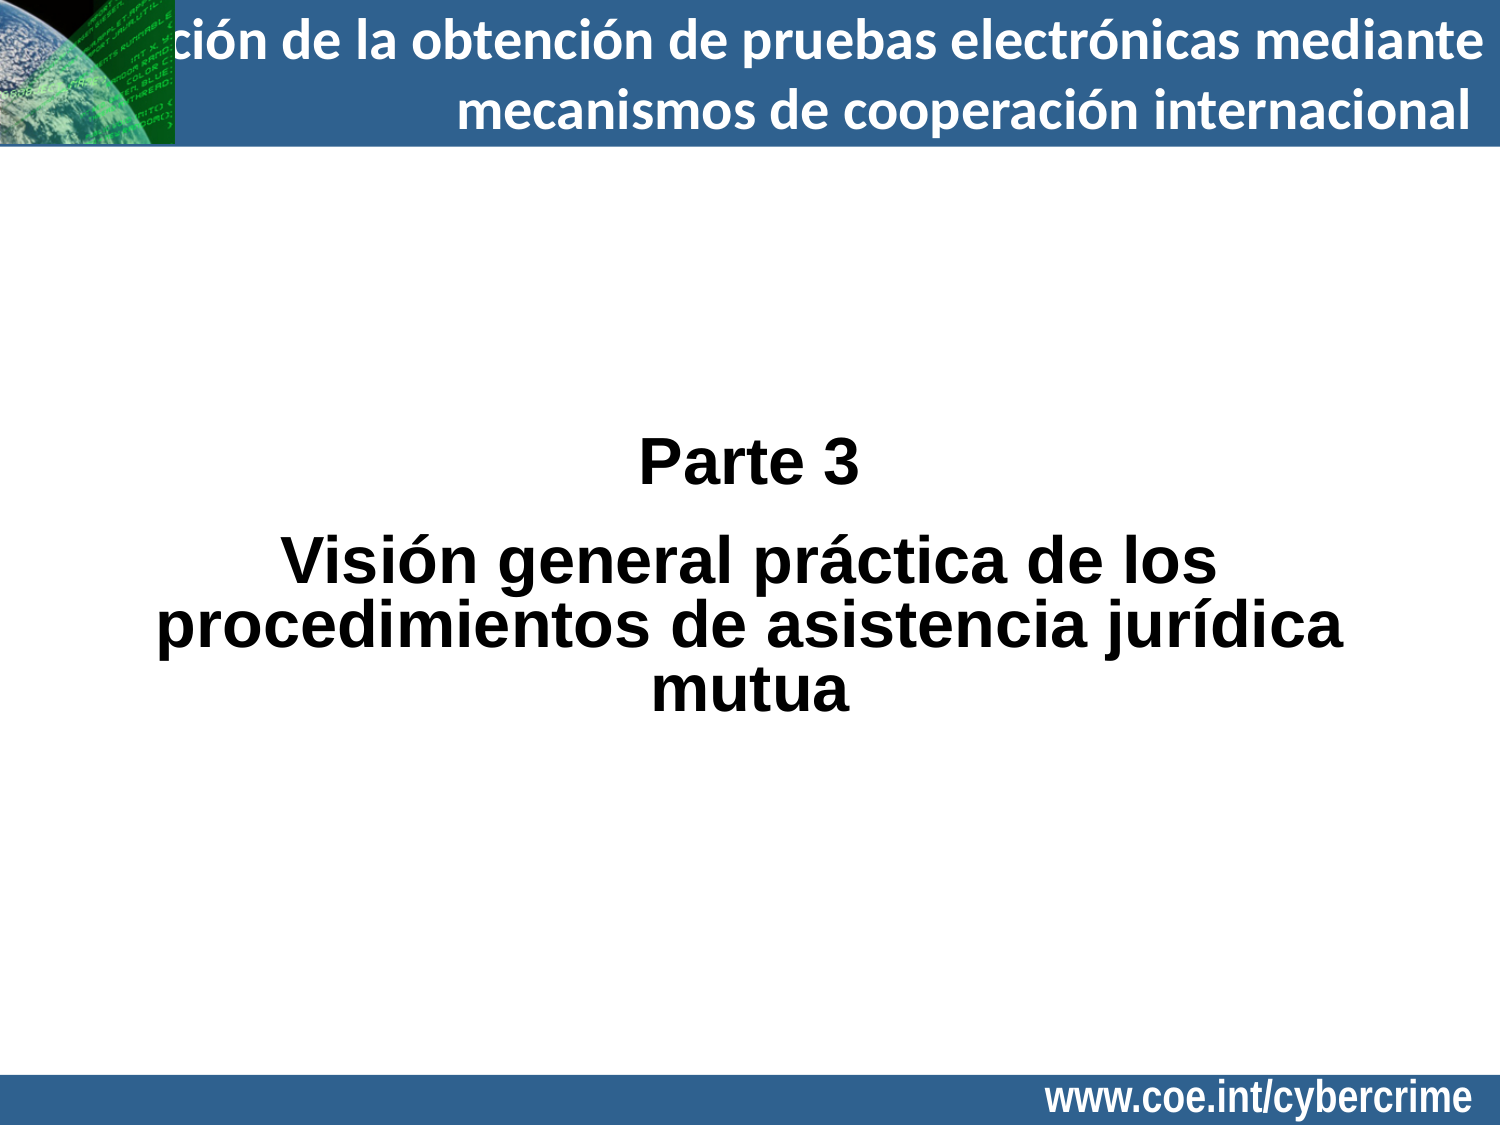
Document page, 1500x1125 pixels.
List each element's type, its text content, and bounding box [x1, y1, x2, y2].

text_box Parte 3 Visión general práctica de los procedimientos de asistencia jurídica mutua [50, 425, 1450, 797]
text_box Utilización de la obtención de pruebas electrónicas mediante mecanismos de cooperación internacional [177, 0, 1500, 149]
text_box www.coe.int/cybercrime [1030, 1059, 1500, 1125]
text_box [0, 1073, 1030, 1125]
picture [0, 0, 175, 144]
